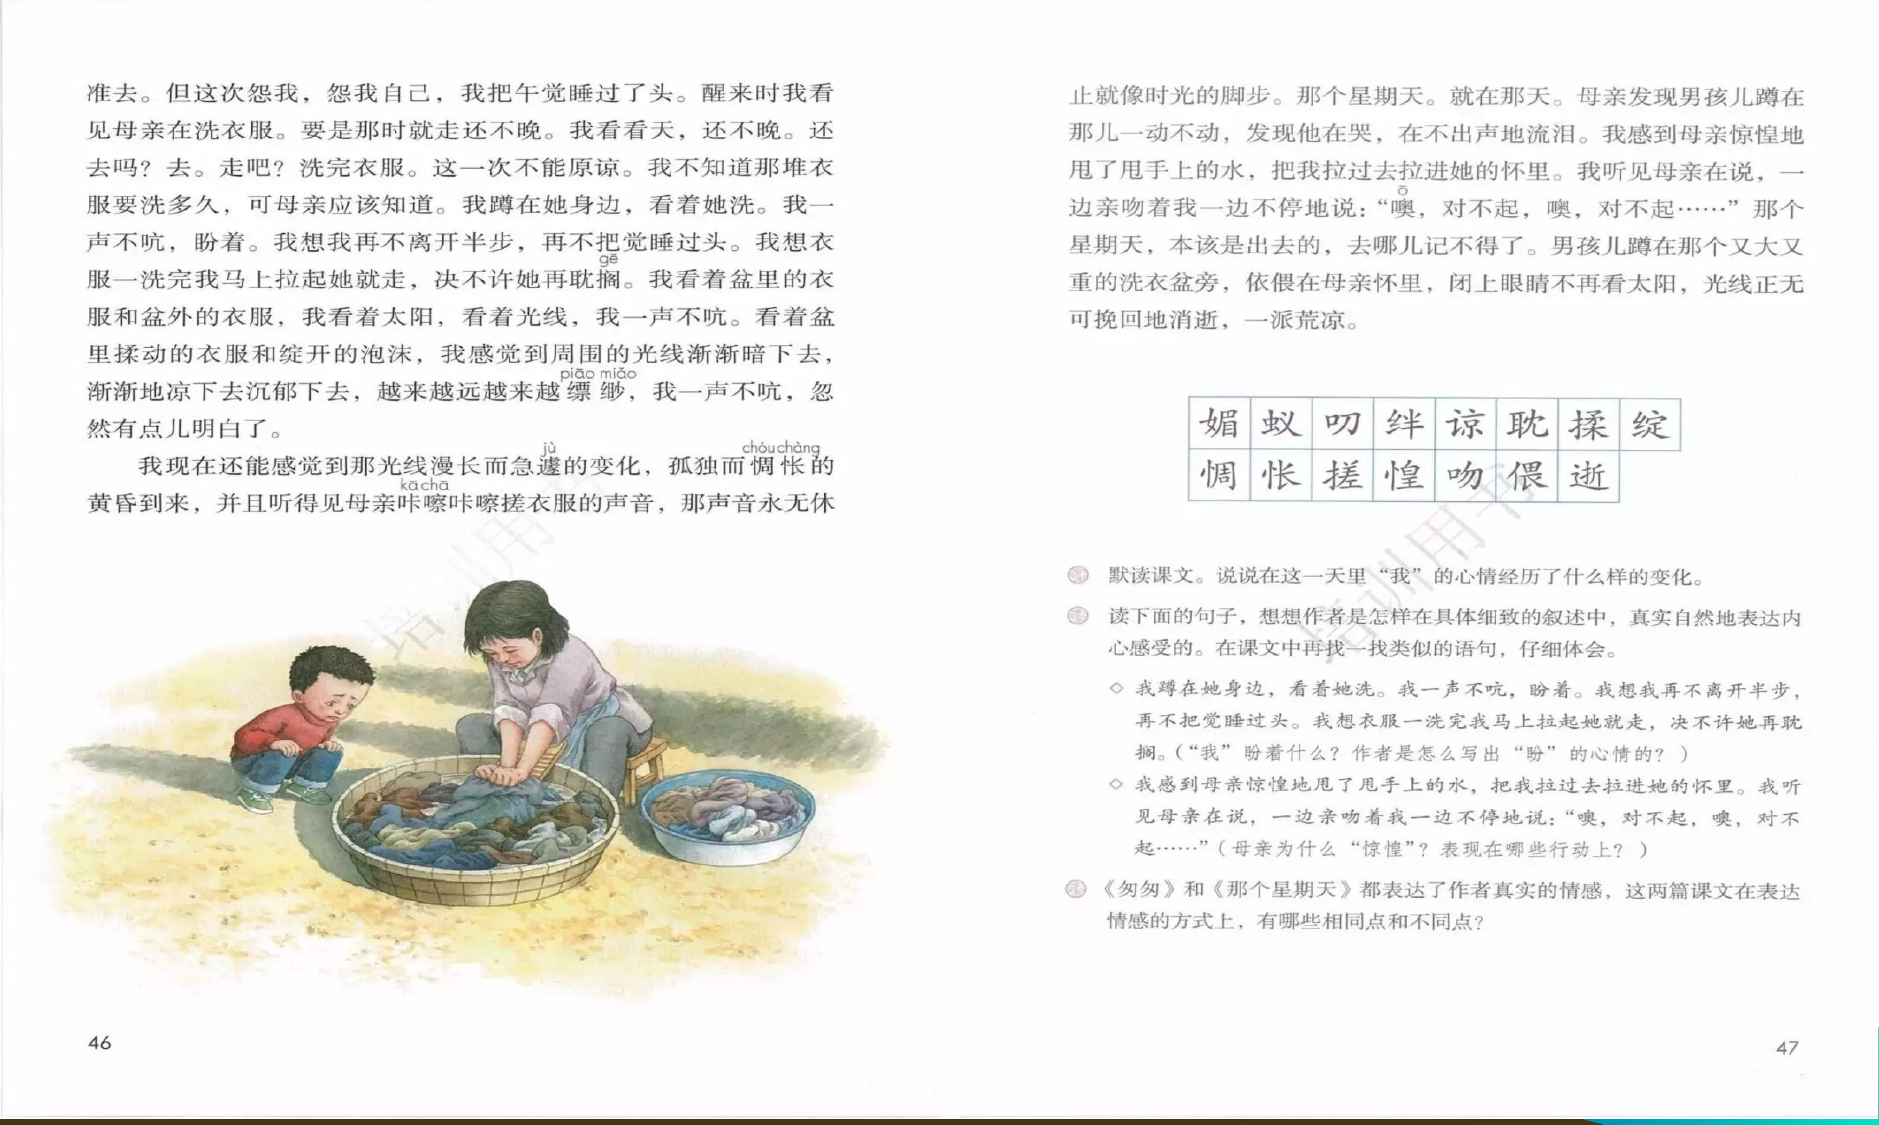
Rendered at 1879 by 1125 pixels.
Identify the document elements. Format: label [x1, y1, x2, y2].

picture [952, 0, 1879, 1119]
list [0, 0, 952, 1119]
